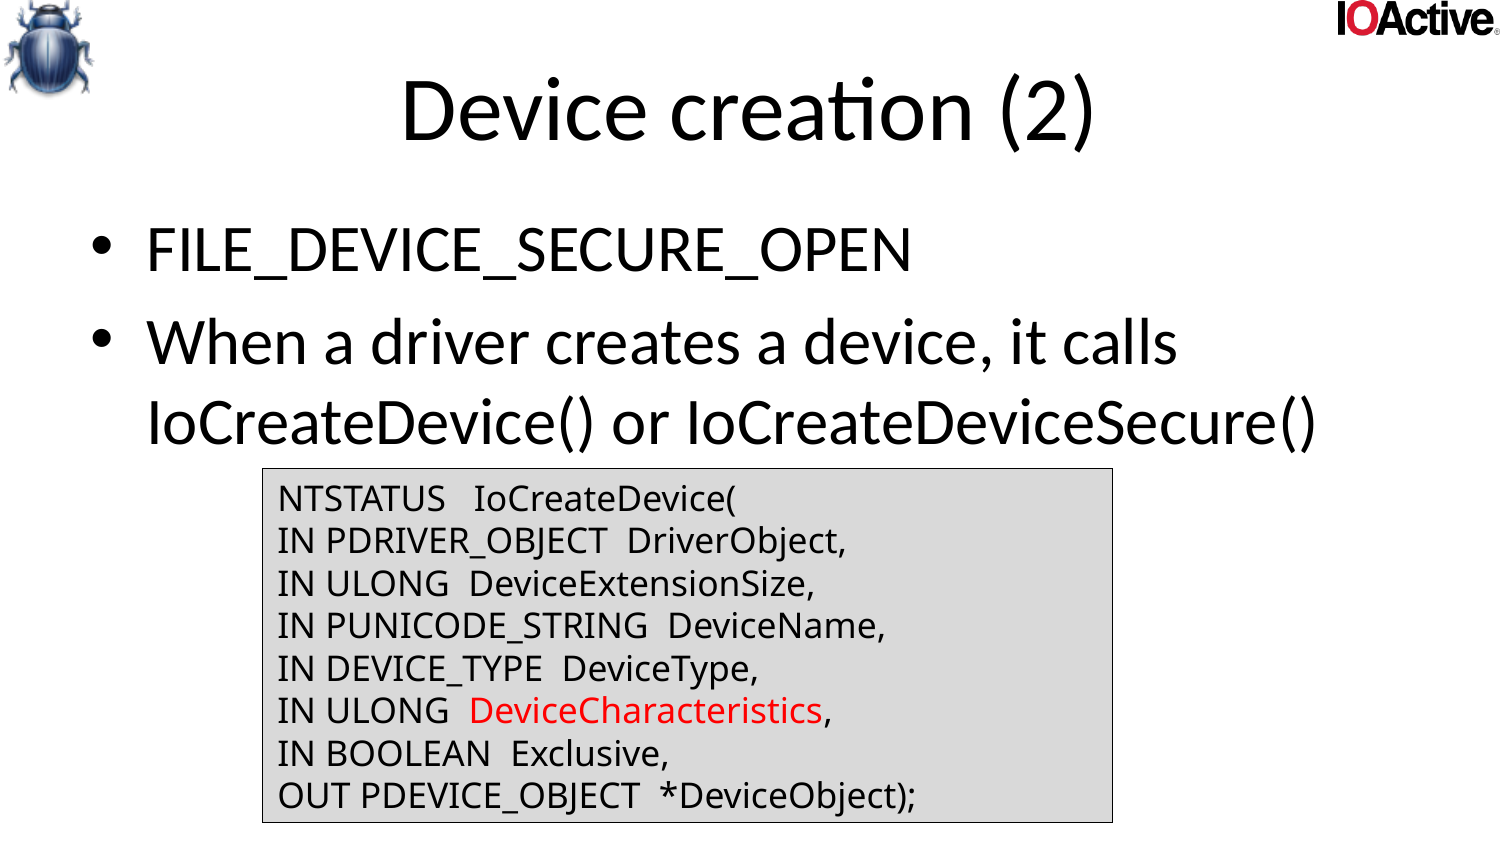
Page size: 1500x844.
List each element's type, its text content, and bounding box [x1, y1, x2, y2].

picture [1337, 0, 1500, 36]
picture [0, 0, 101, 101]
title Device creation (2) [75, 33, 1425, 175]
list FILE_DEVICE_SECURE_OPEN When a driver creates a device, it calls IoCreateDevice() or IoCreateDeviceSecure() [75, 196, 1425, 754]
text_box NTSTATUS IoCreateDevice( IN PDRIVER_OBJECT DriverObject, IN ULONG DeviceExtensionSize, IN PUNICODE_STRING DeviceName, IN DEVICE_TYPE DeviceType, IN ULONG DeviceCharacteristics, IN BOOLEAN Exclusive, OUT PDEVICE_OBJECT *DeviceObject); [262, 468, 1113, 823]
